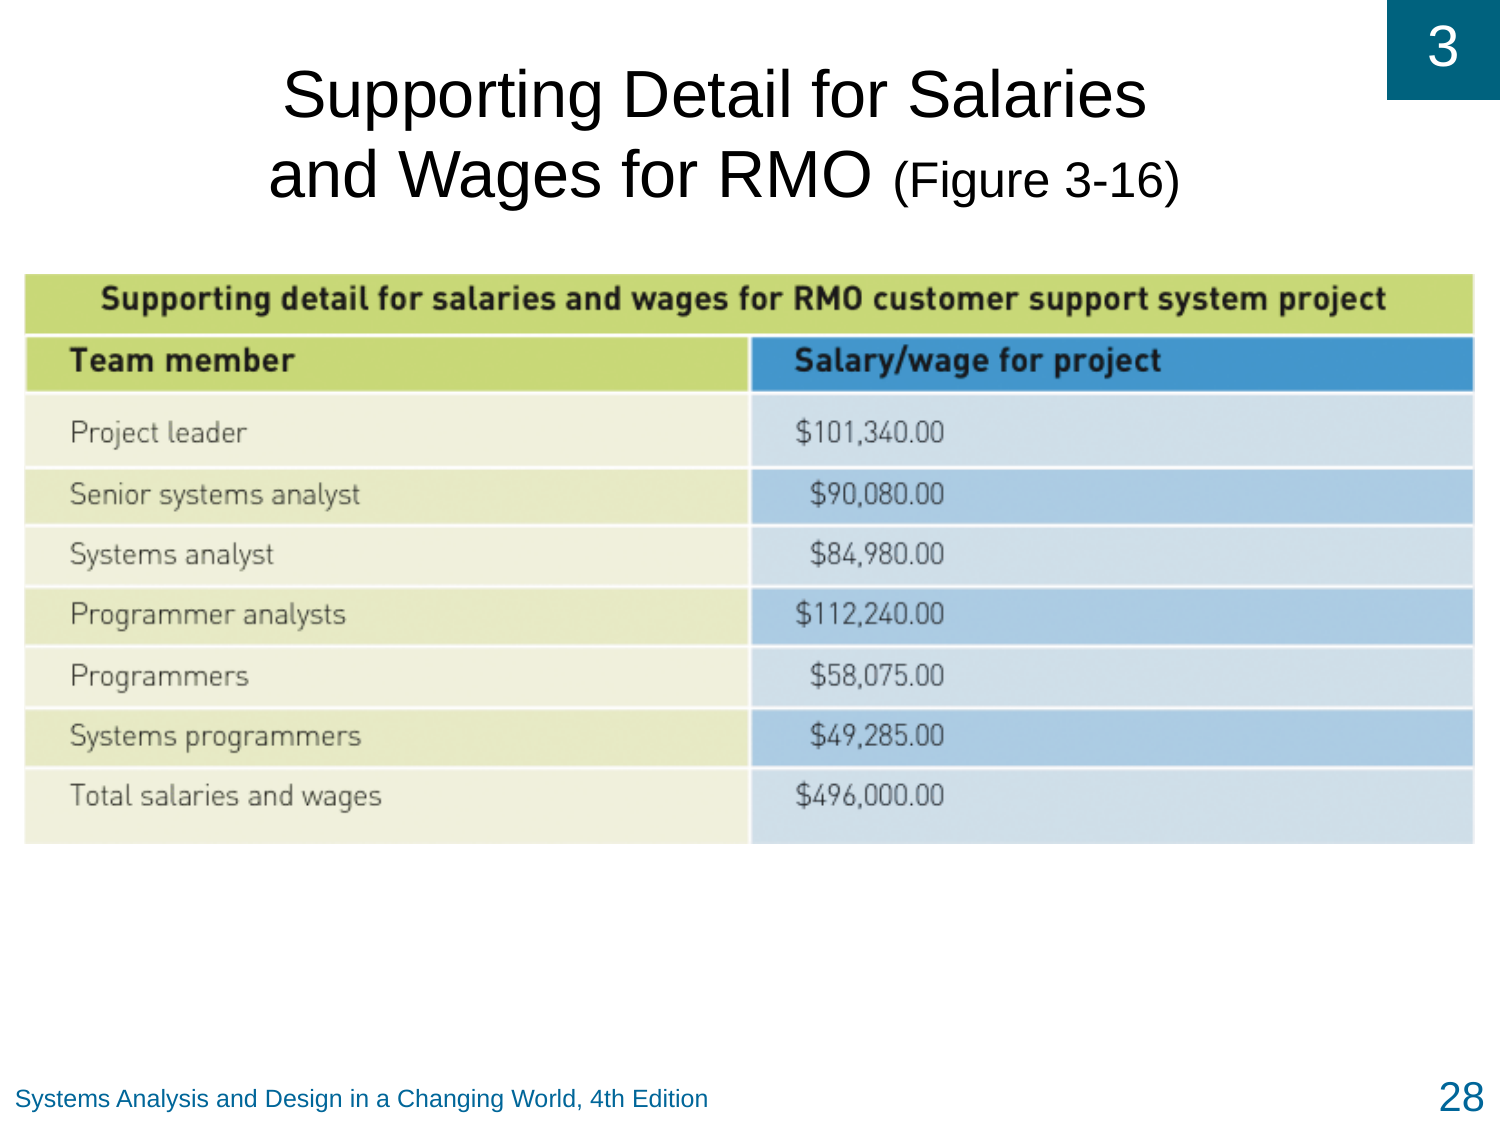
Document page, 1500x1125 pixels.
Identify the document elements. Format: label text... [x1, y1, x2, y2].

picture [24, 274, 1476, 845]
slide_number 28 [1149, 1062, 1500, 1125]
footer Systems Analysis and Design in a Changing World, 4th Edition [0, 1074, 1138, 1125]
title Supporting Detail for Salaries and Wages for RMO (Figure 3-16)‏ [74, 37, 1376, 226]
